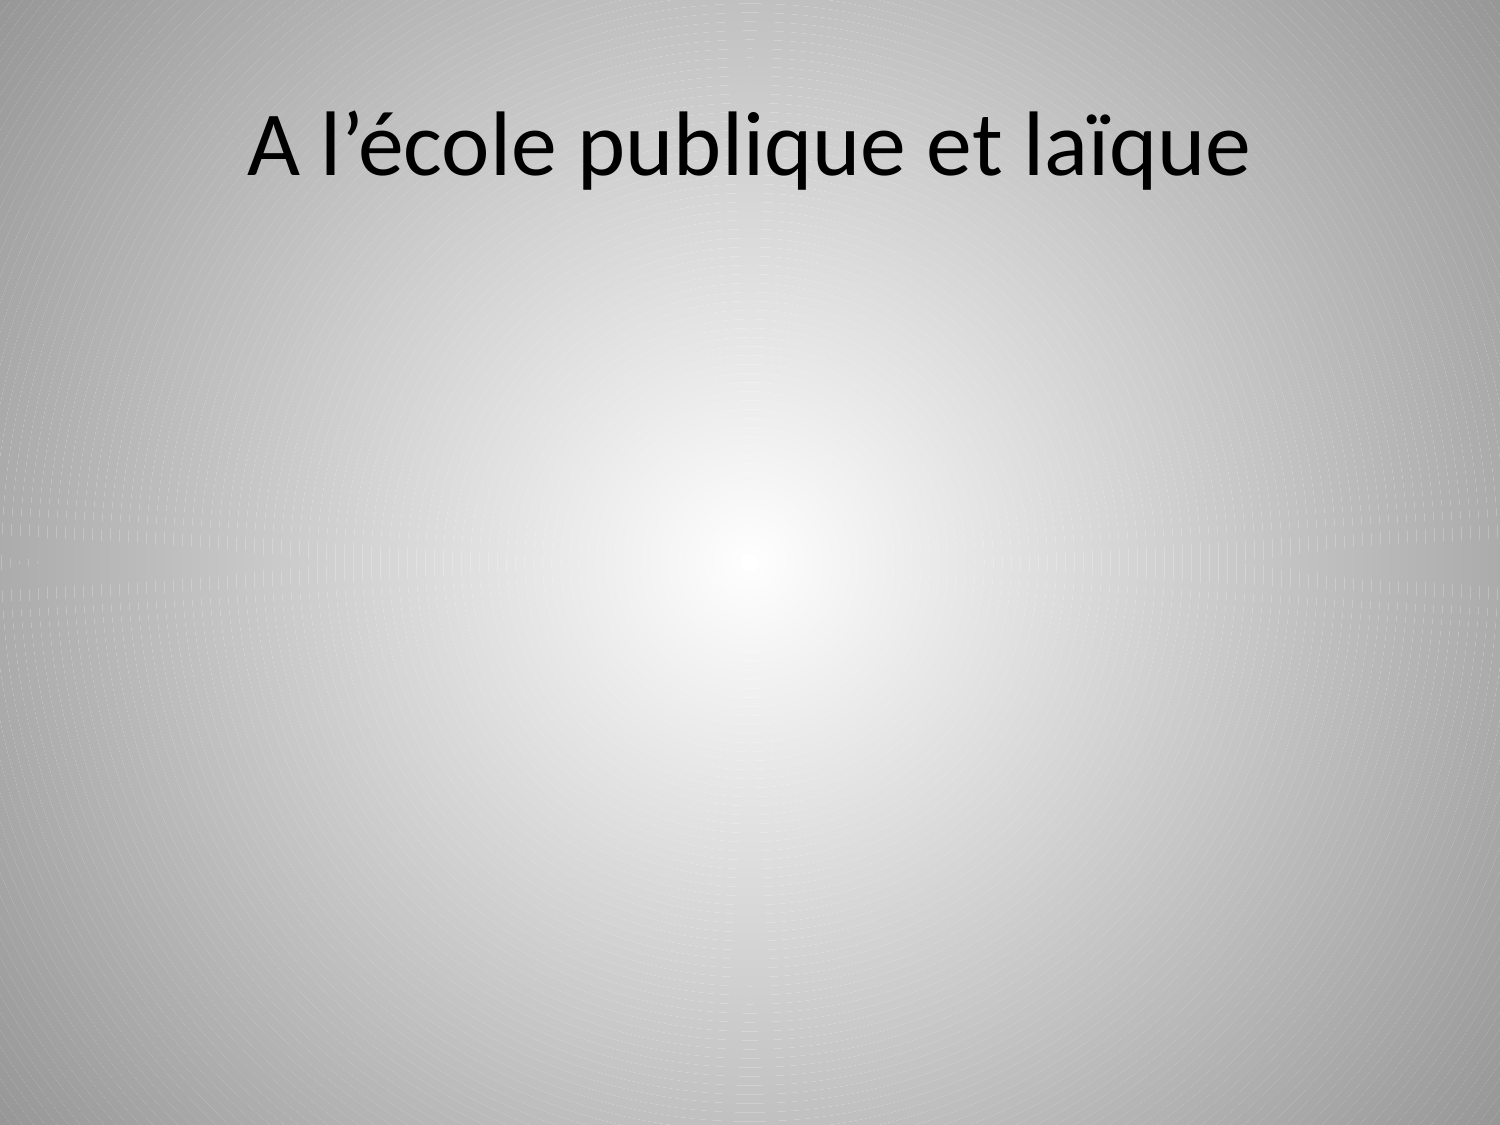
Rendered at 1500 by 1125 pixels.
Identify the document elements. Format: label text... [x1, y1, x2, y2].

title A l’école publique et laïque [75, 45, 1425, 233]
